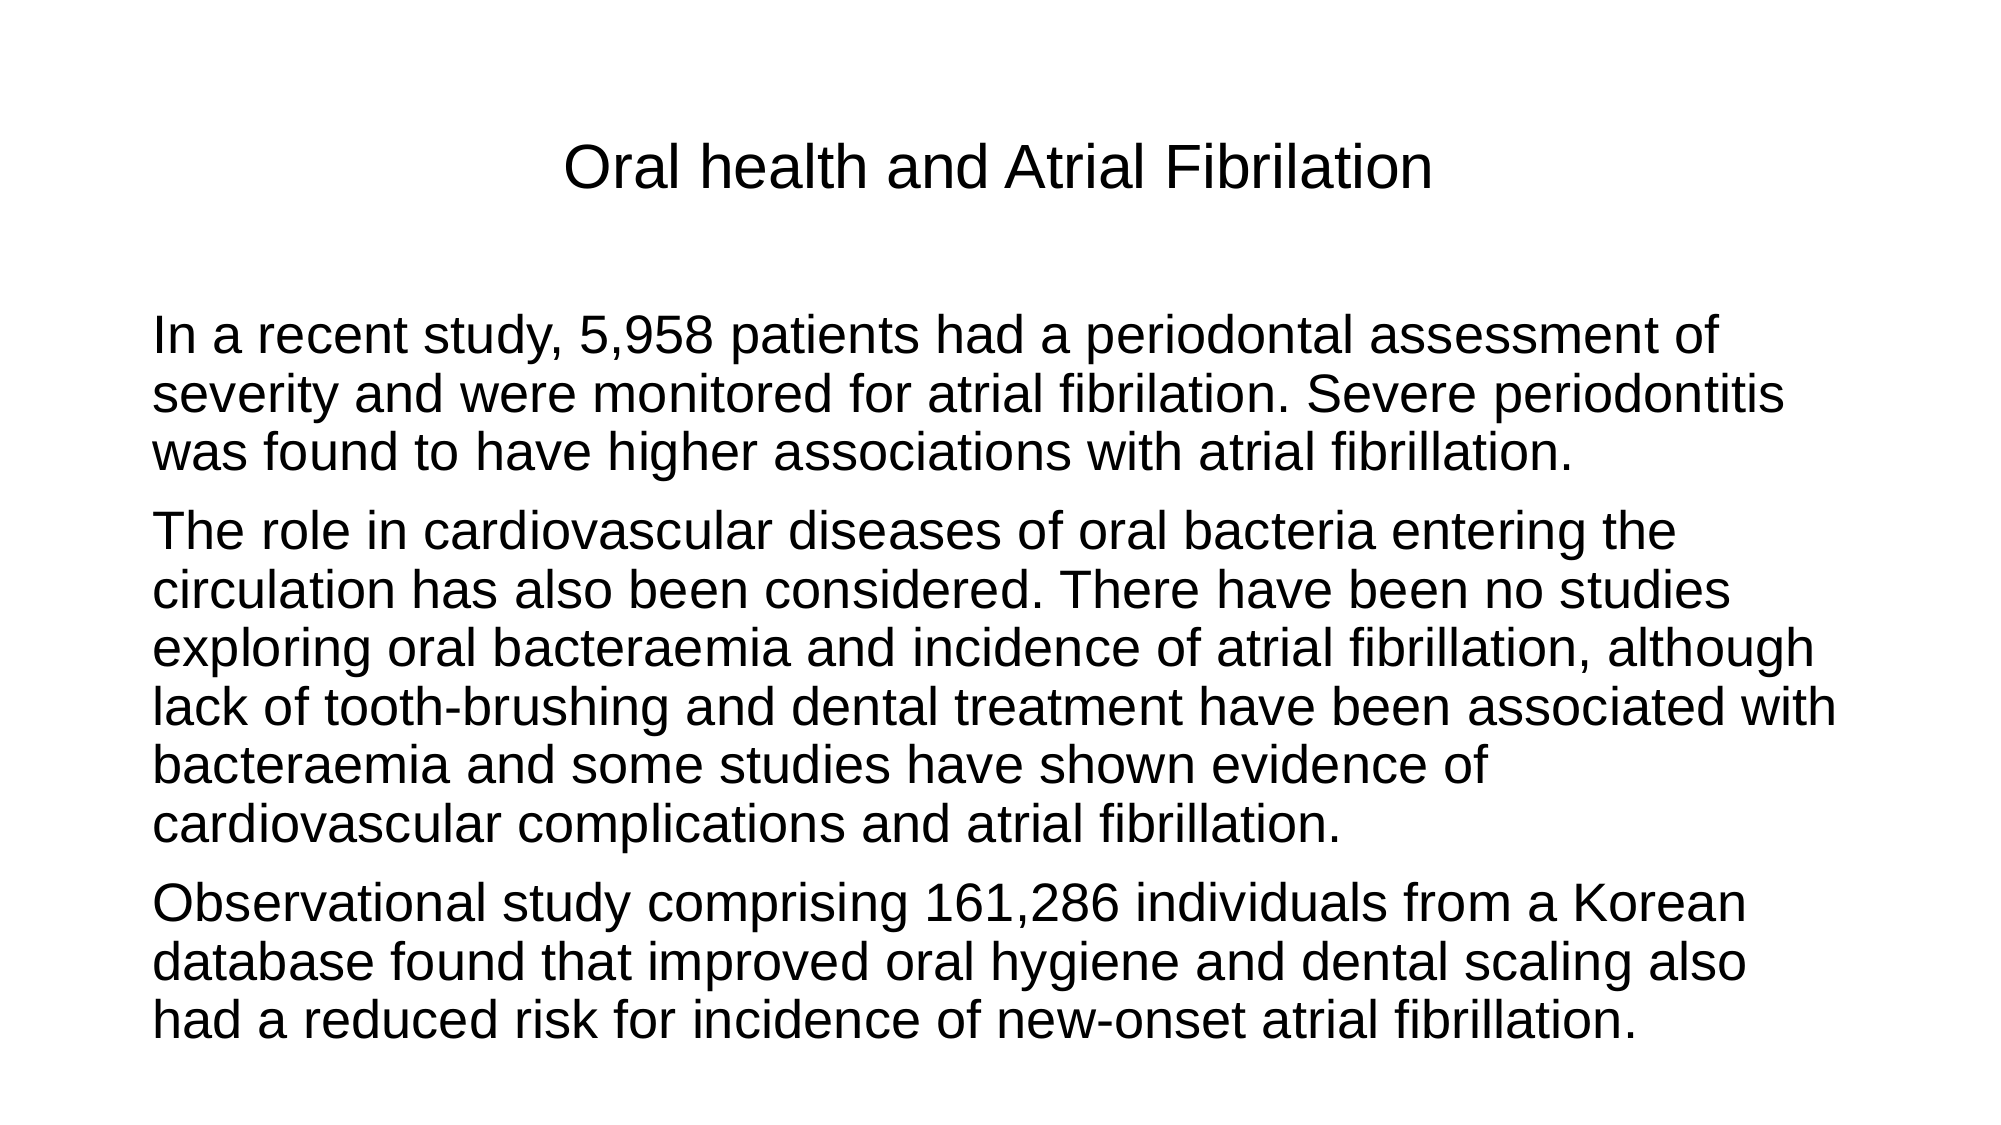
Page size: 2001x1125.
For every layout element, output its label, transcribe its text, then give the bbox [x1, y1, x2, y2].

list In a recent study, 5,958 patients had a periodontal assessment of severity and were monitored for atrial fibrilation. Severe periodontitis was found to have higher associations with atrial fibrillation. The role in cardiovascular diseases of oral bacteria entering the circulation has also been considered. There have been no studies exploring oral bacteraemia and incidence of atrial fibrillation, although lack of tooth-brushing and dental treatment have been associated with bacteraemia and some studies have shown evidence of cardiovascular complications and atrial fibrillation. Observational study comprising 161,286 individuals from a Korean database found that improved oral hygiene and dental scaling also had a reduced risk for incidence of new-onset atrial fibrillation. [137, 299, 1863, 1014]
title Oral health and Atrial Fibrilation [137, 59, 1863, 278]
